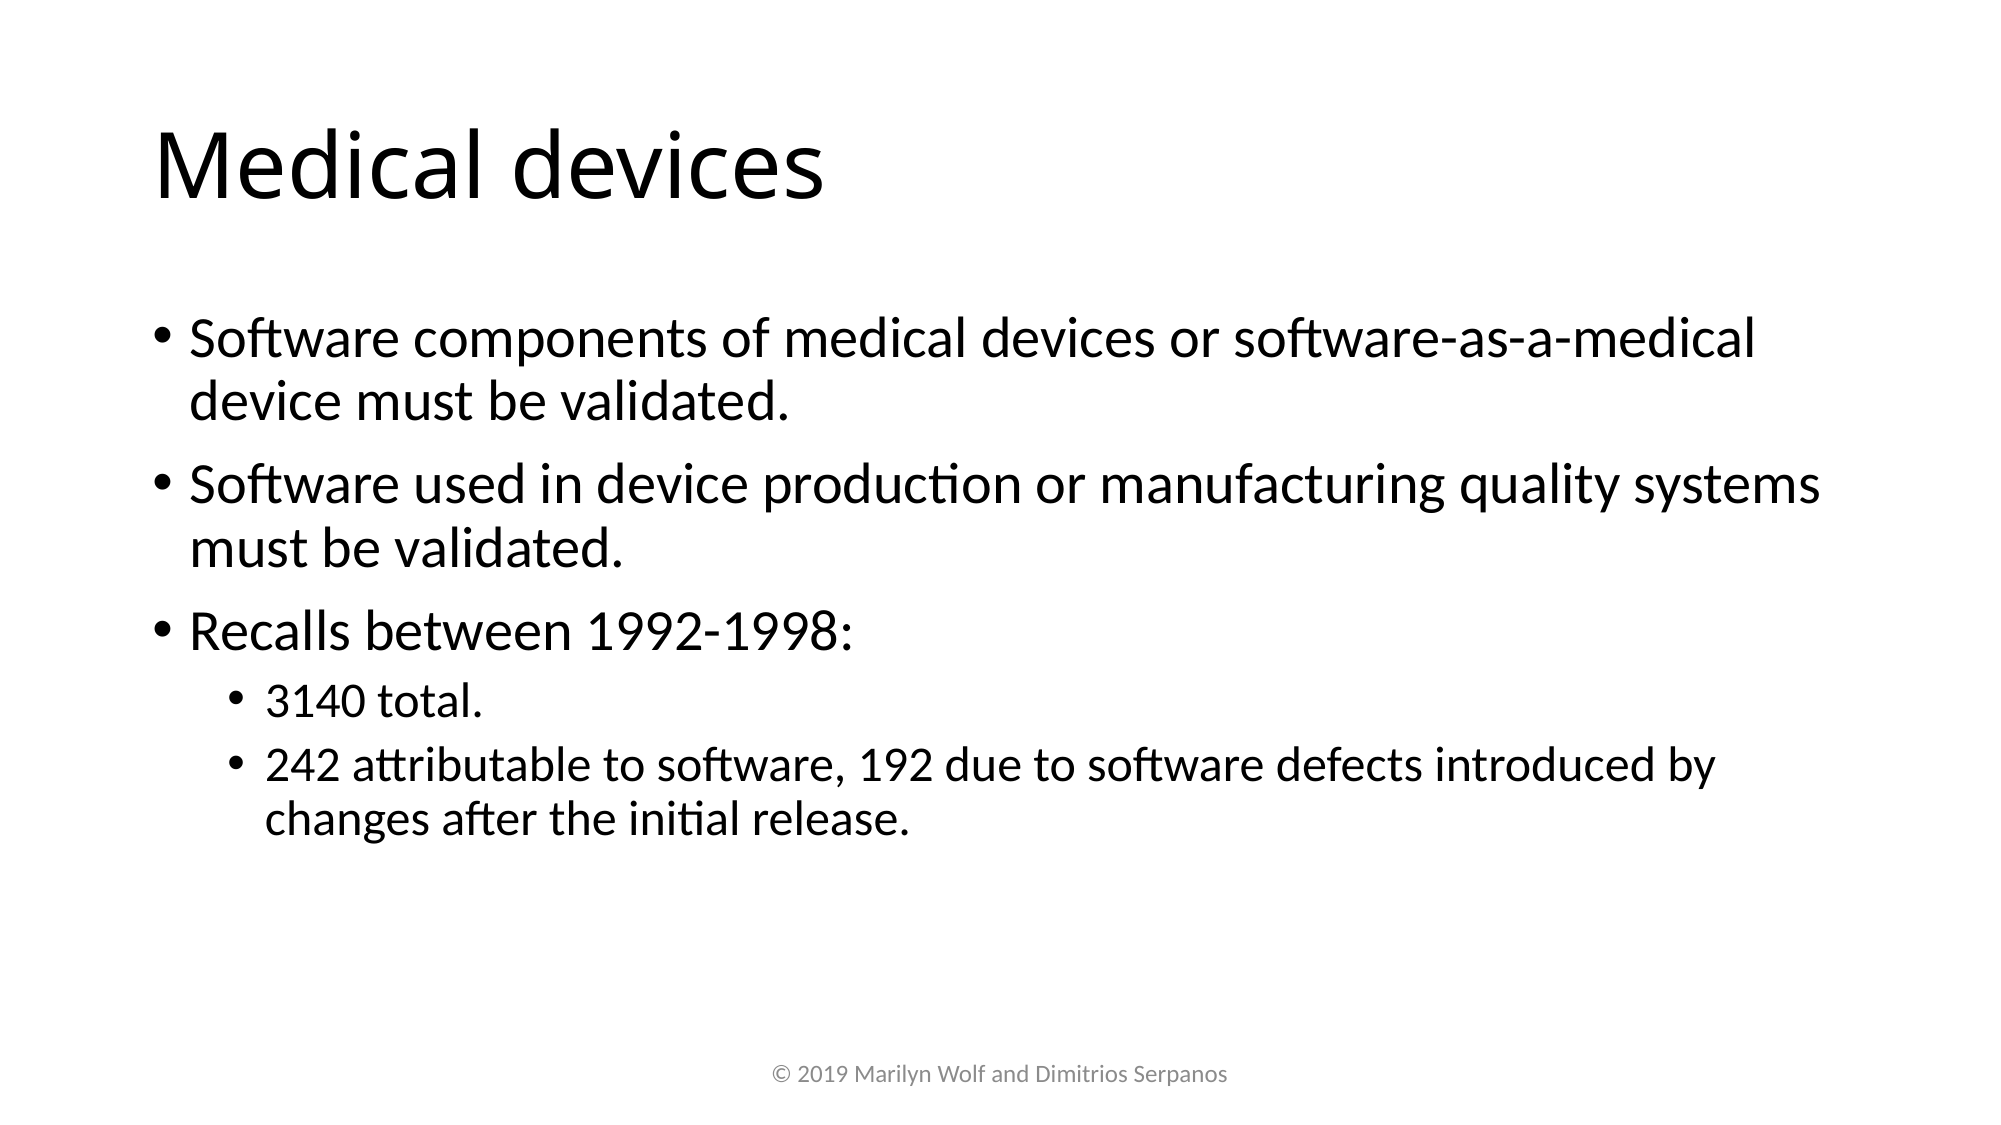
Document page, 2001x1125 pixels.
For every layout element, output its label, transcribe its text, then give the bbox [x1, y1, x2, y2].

title Medical devices [137, 59, 1863, 278]
list Software components of medical devices or software-as-a-medical device must be validated. Software used in device production or manufacturing quality systems must be validated. Recalls between 1992-1998: 3140 total. 242 attributable to software, 192 due to software defects introduced by changes after the initial release. [137, 299, 1863, 1014]
footer © 2019 Marilyn Wolf and Dimitrios Serpanos [662, 1042, 1338, 1103]
